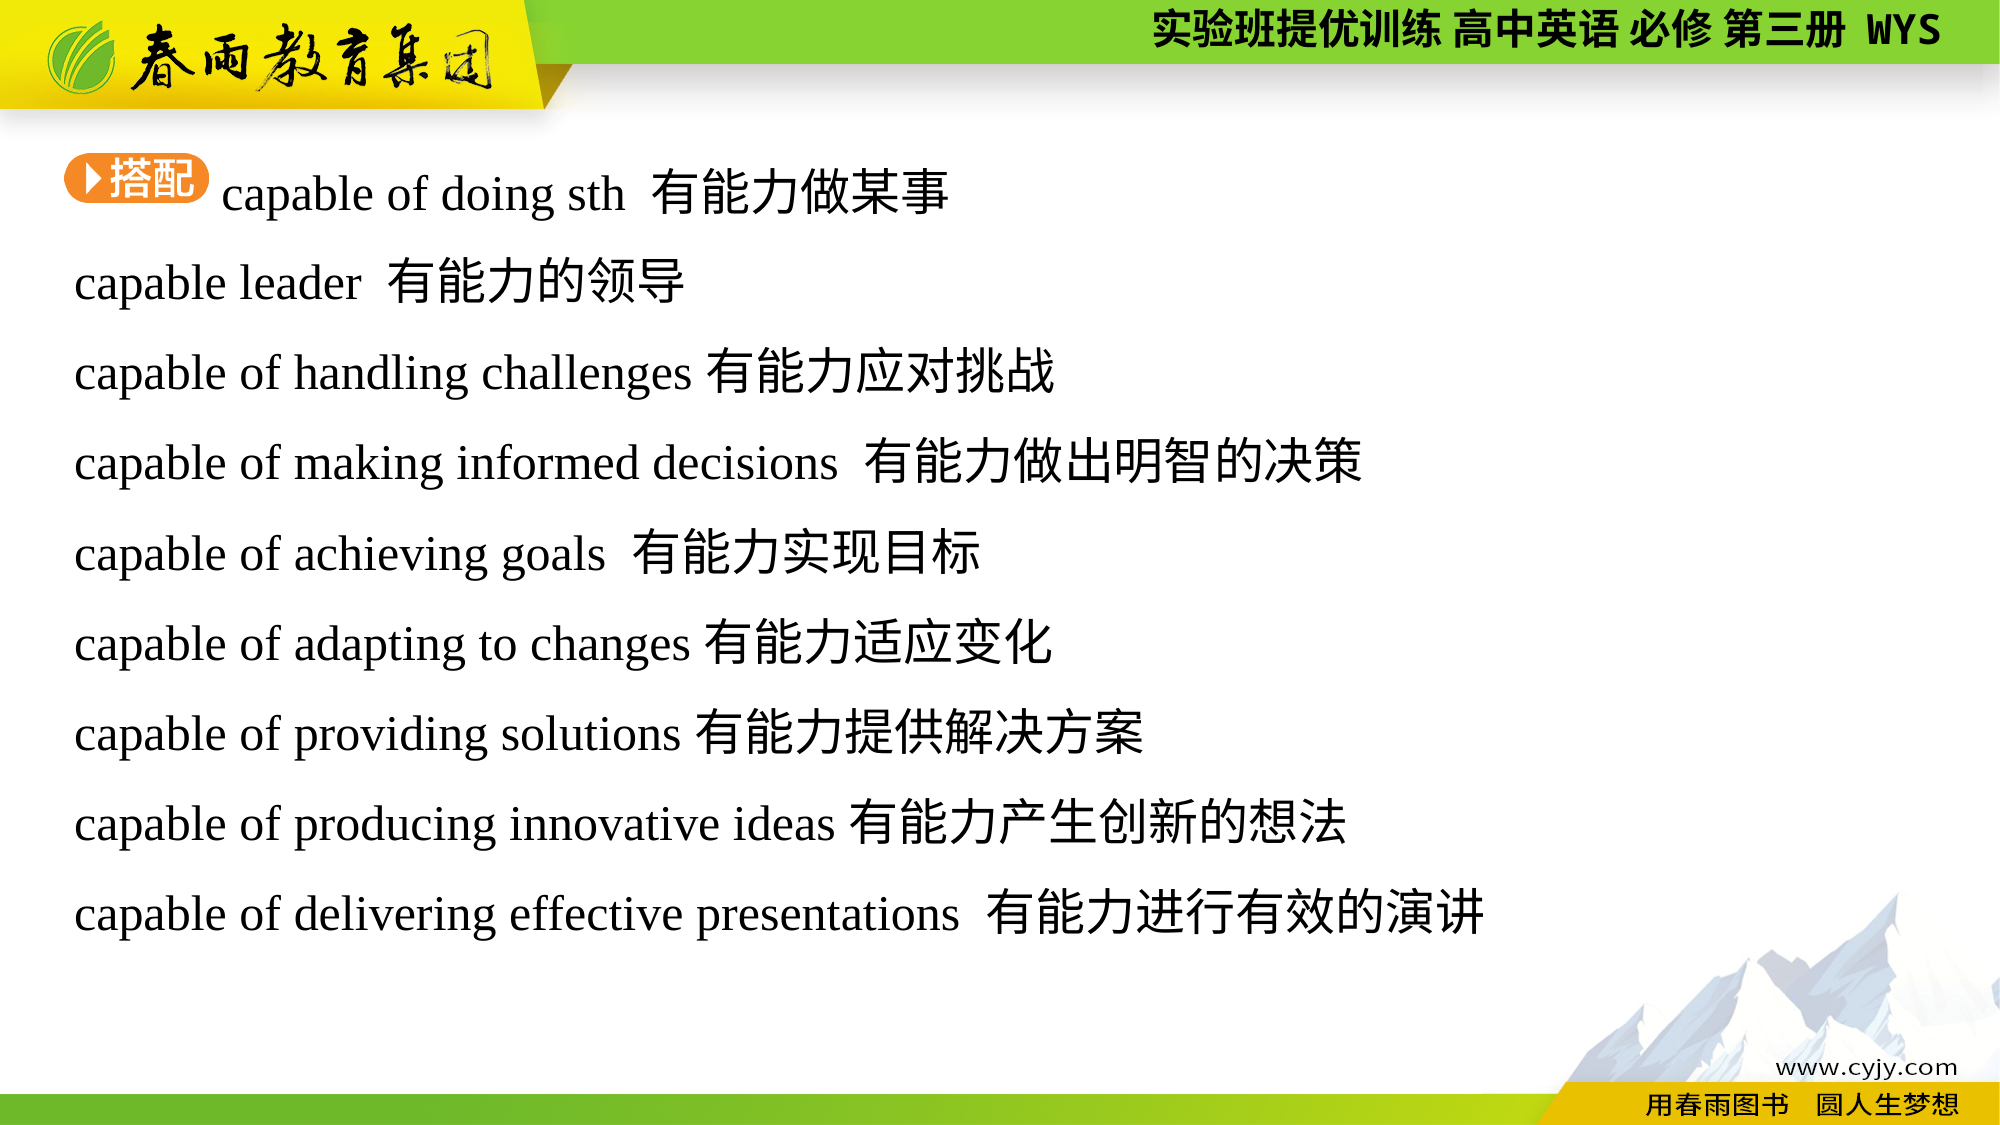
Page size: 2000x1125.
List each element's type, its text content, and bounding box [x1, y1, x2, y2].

picture [0, 0, 2000, 1125]
list capable of doing sth 有能力做某事 capable leader 有能力的领导 capable of handling challenges有能力应对挑战 capable of making informed decisions 有能力做出明智的决策 capable of achieving goals 有能力实现目标 capable of adapting to changes有能力适应变化 capable of providing solutions有能力提供解决方案 capable of producing innovative ideas有能力产生创新的想法 capable of delivering effective presentations 有能力进行有效的演讲 [59, 122, 1944, 944]
